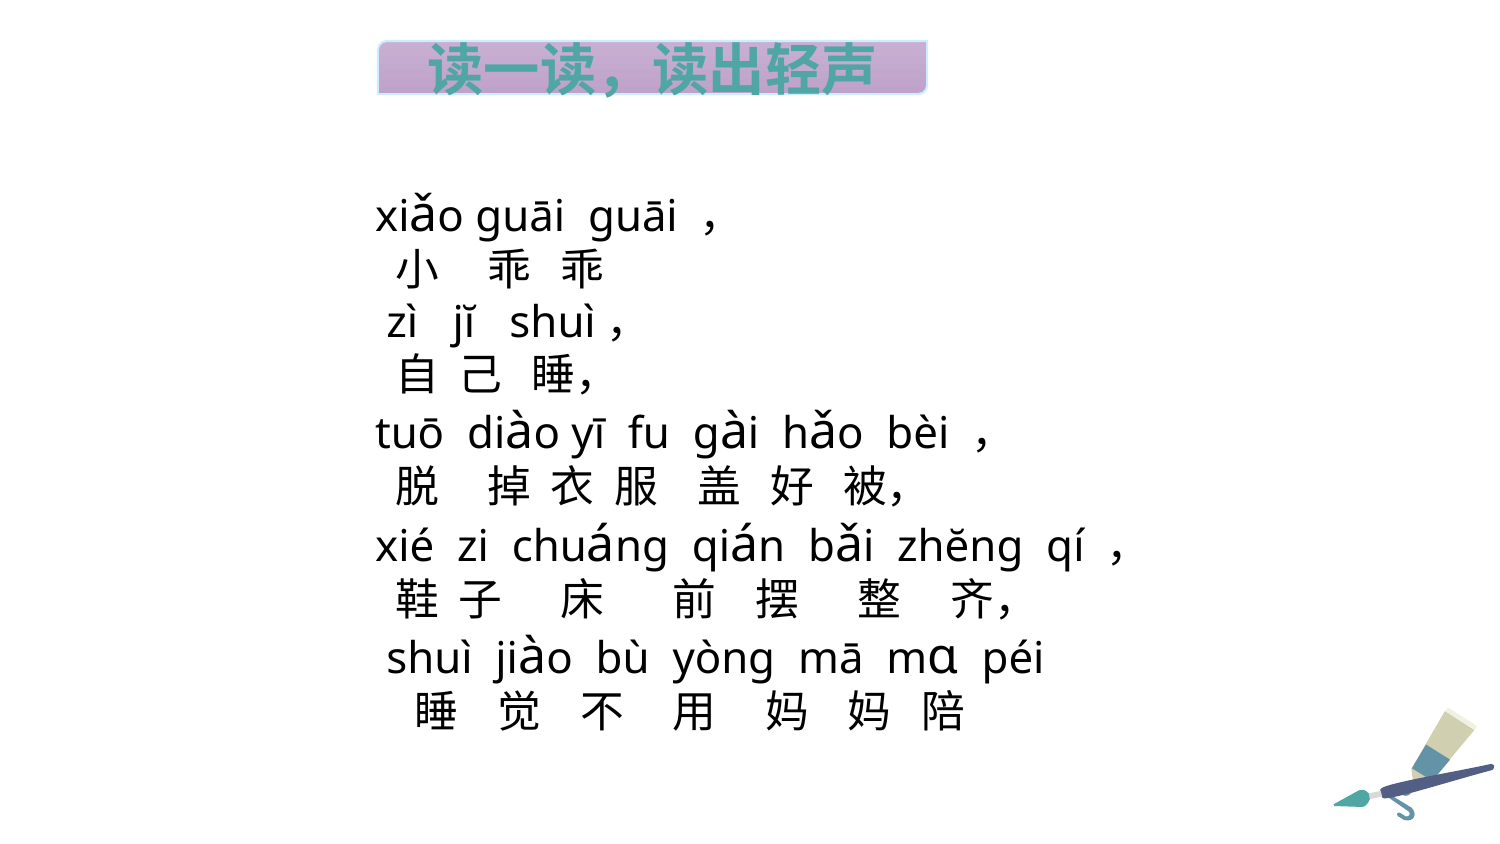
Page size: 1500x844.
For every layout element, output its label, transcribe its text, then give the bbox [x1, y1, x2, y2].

text_box 读一读，读出轻声 [377, 40, 928, 95]
text_box xiǎo guāi guāi ， 小 乖 乖 zì jĭ shuì， 自 己 睡， tuō diào yī fu gài hǎo bèi ， 脱 掉 衣 服 盖 好 被， xié zi chuáng qián bǎi zhĕng qí ， 鞋 子 床 前 摆 整 齐， shuì jiào bù yòng mā mɑ péi 睡 觉 不 用 妈 妈 陪 [360, 173, 1176, 797]
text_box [1358, 708, 1481, 844]
